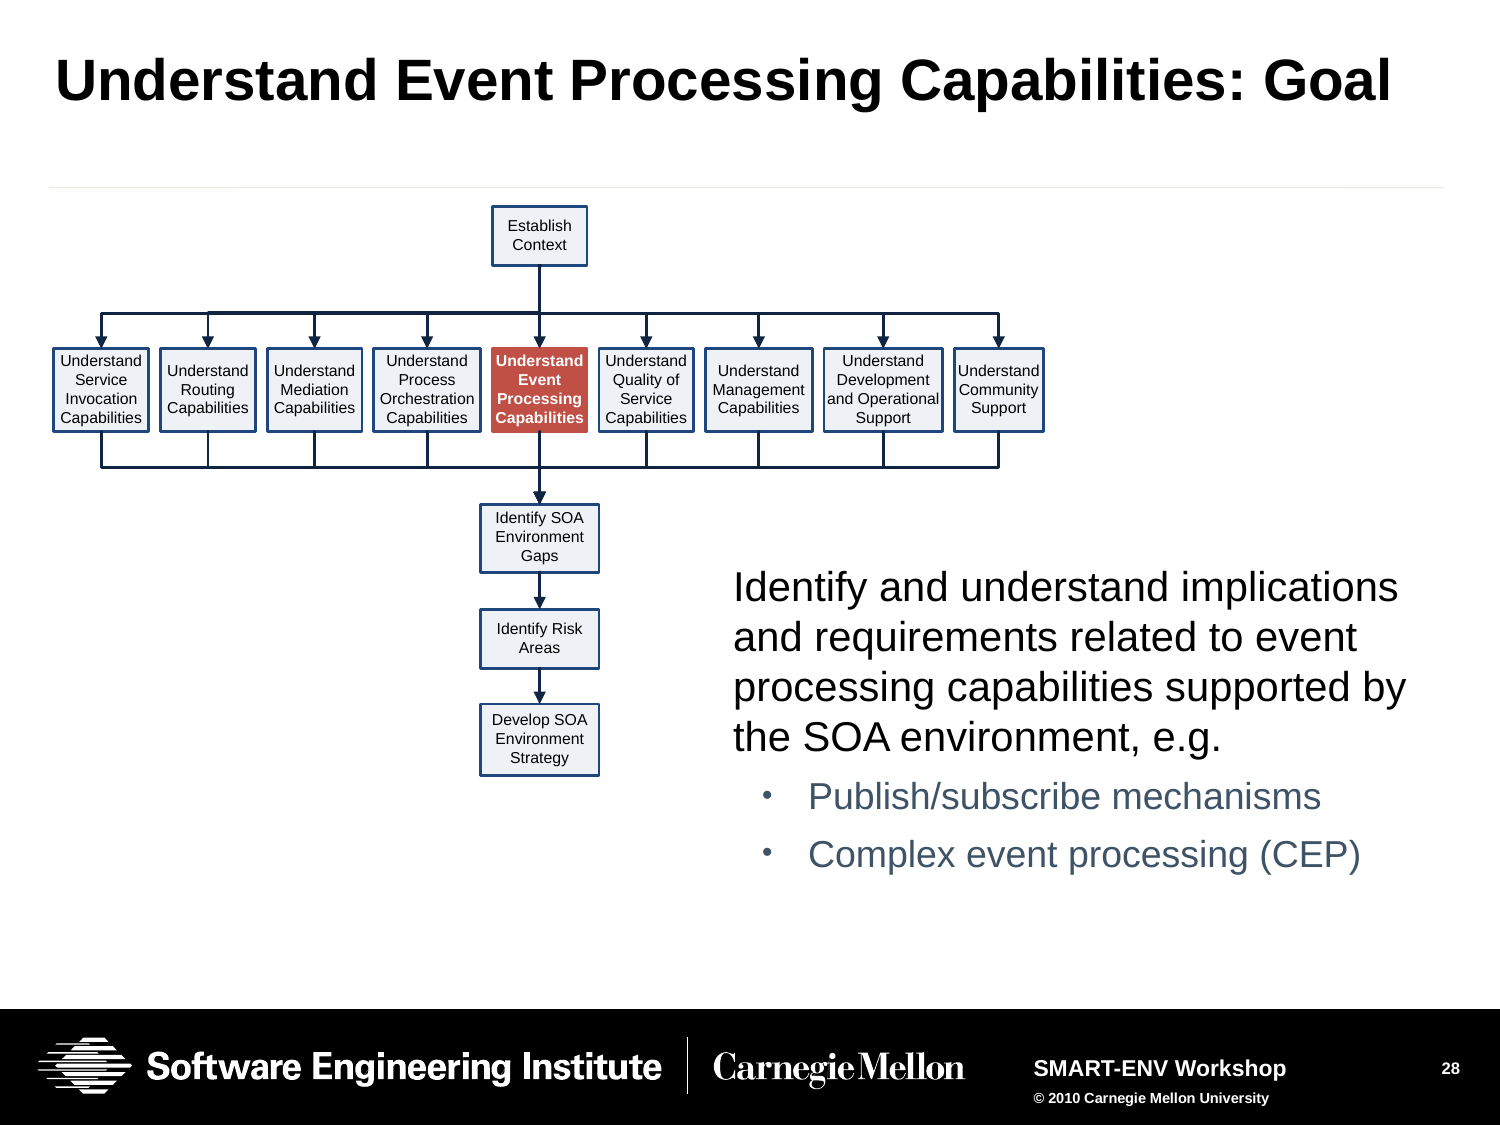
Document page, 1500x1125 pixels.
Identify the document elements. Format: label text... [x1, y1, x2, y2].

picture [50, 203, 1047, 779]
title Understand Event Processing Capabilities: Goal [55, 49, 1451, 114]
text_box Identify and understand implications and requirements related to event processing capabilities supported by the SOA environment, e.g. Publish/subscribe mechanisms Complex event processing (CEP) [718, 552, 1433, 883]
